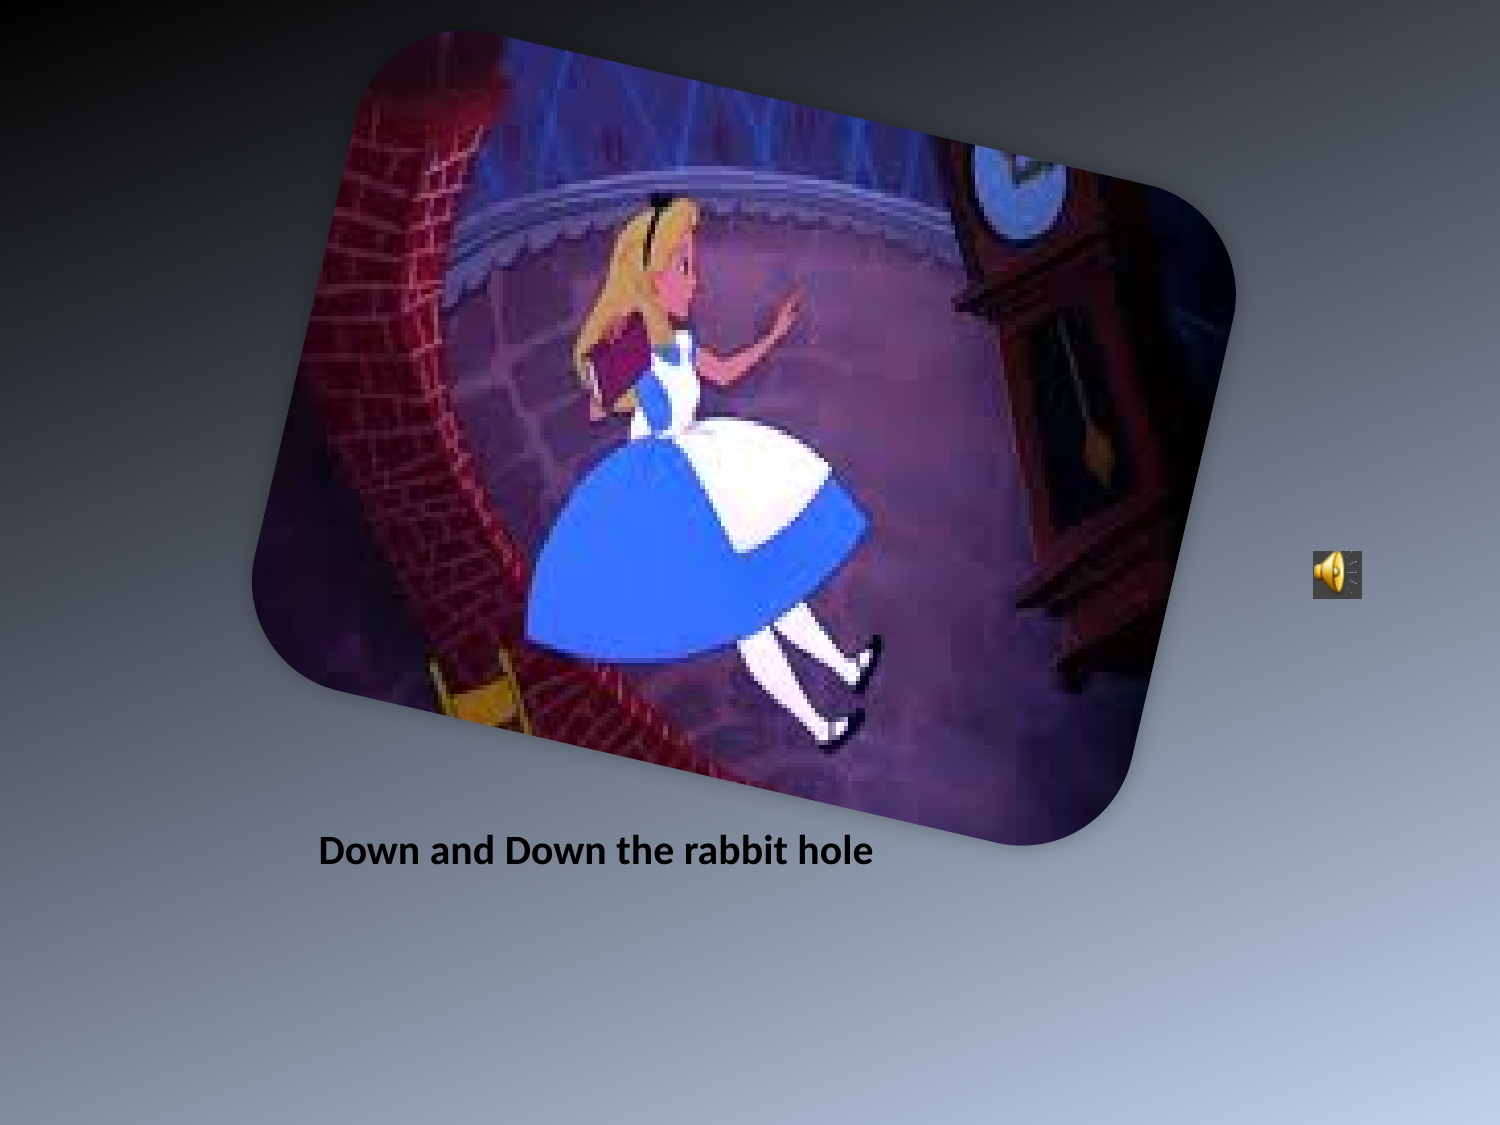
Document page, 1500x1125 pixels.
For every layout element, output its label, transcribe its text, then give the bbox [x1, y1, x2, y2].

picture [251, 30, 1236, 846]
picture [1312, 549, 1363, 601]
title Down and Down the rabbit hole [294, 787, 1194, 881]
